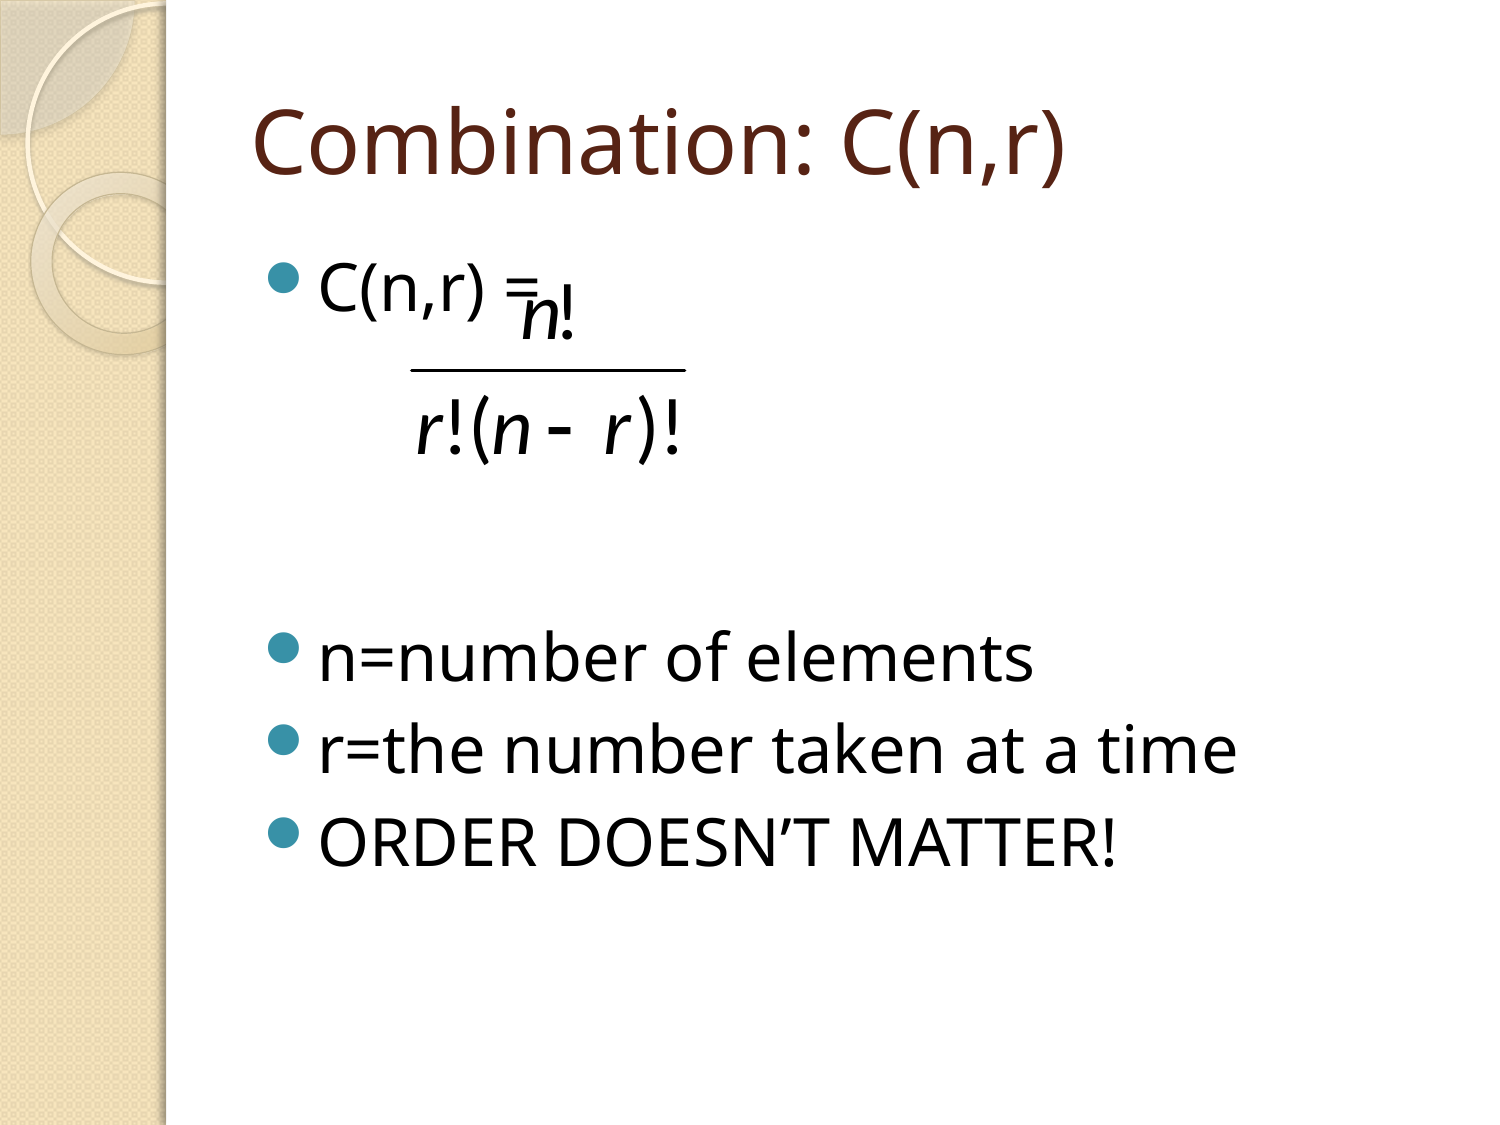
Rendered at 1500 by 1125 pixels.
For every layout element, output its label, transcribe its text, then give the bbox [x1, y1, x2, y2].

list C(n,r) = n=number of elements r=the number taken at a time ORDER DOESN’T MATTER! [235, 237, 1466, 1025]
title Combination: C(n,r) [235, 45, 1466, 233]
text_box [397, 262, 703, 486]
